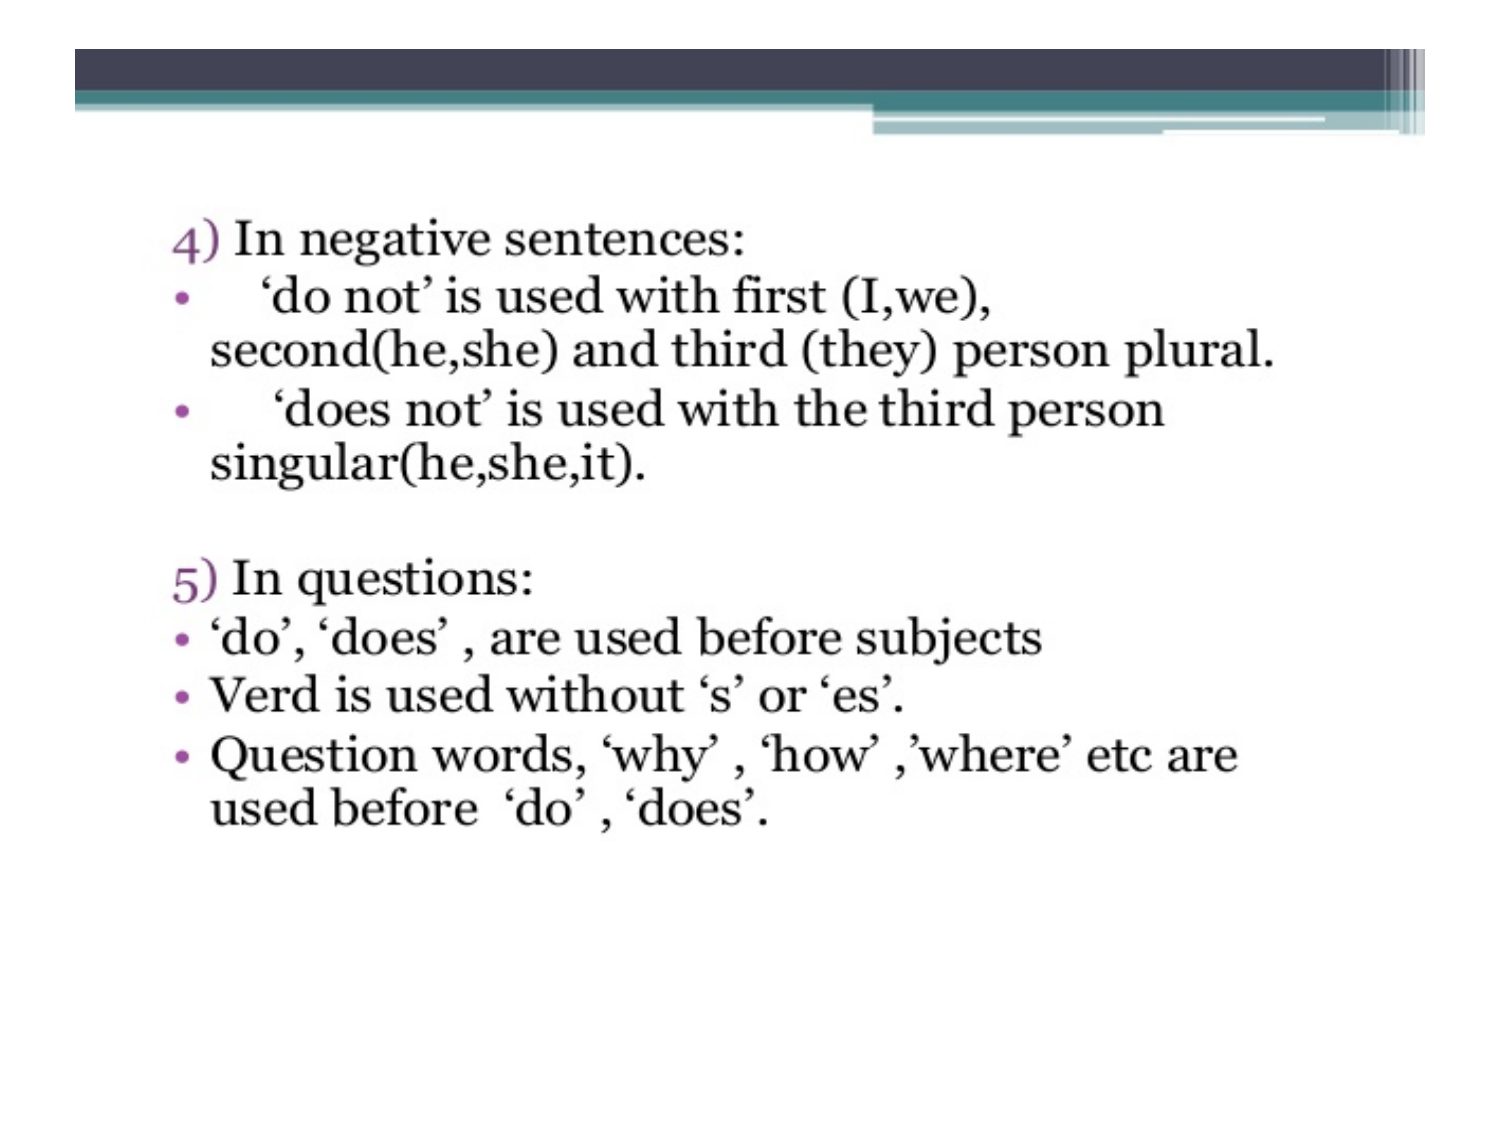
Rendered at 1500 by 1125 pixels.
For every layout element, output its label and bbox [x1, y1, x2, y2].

picture [74, 49, 1426, 1001]
